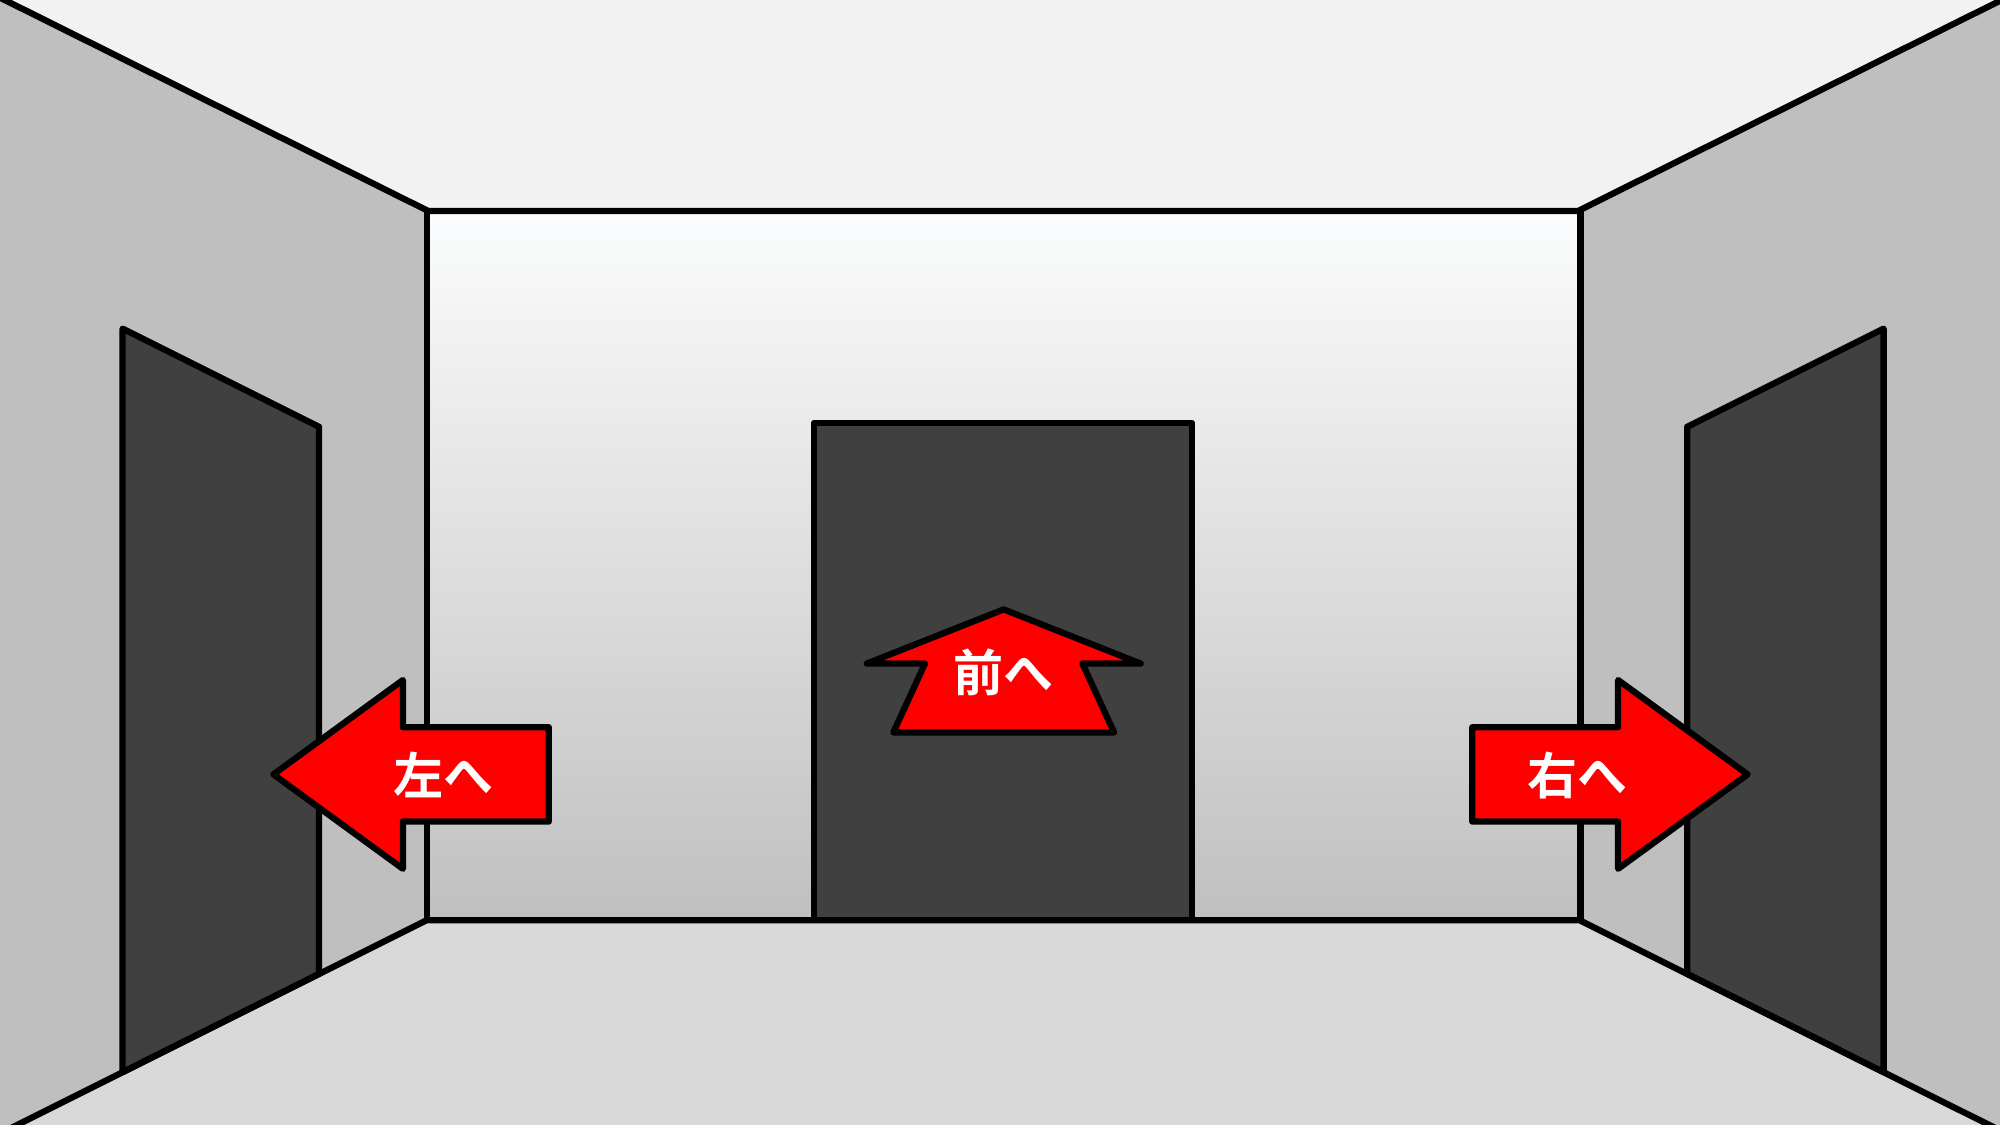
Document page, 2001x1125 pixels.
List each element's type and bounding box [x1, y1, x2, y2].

text_box [0, 0, 2000, 1125]
